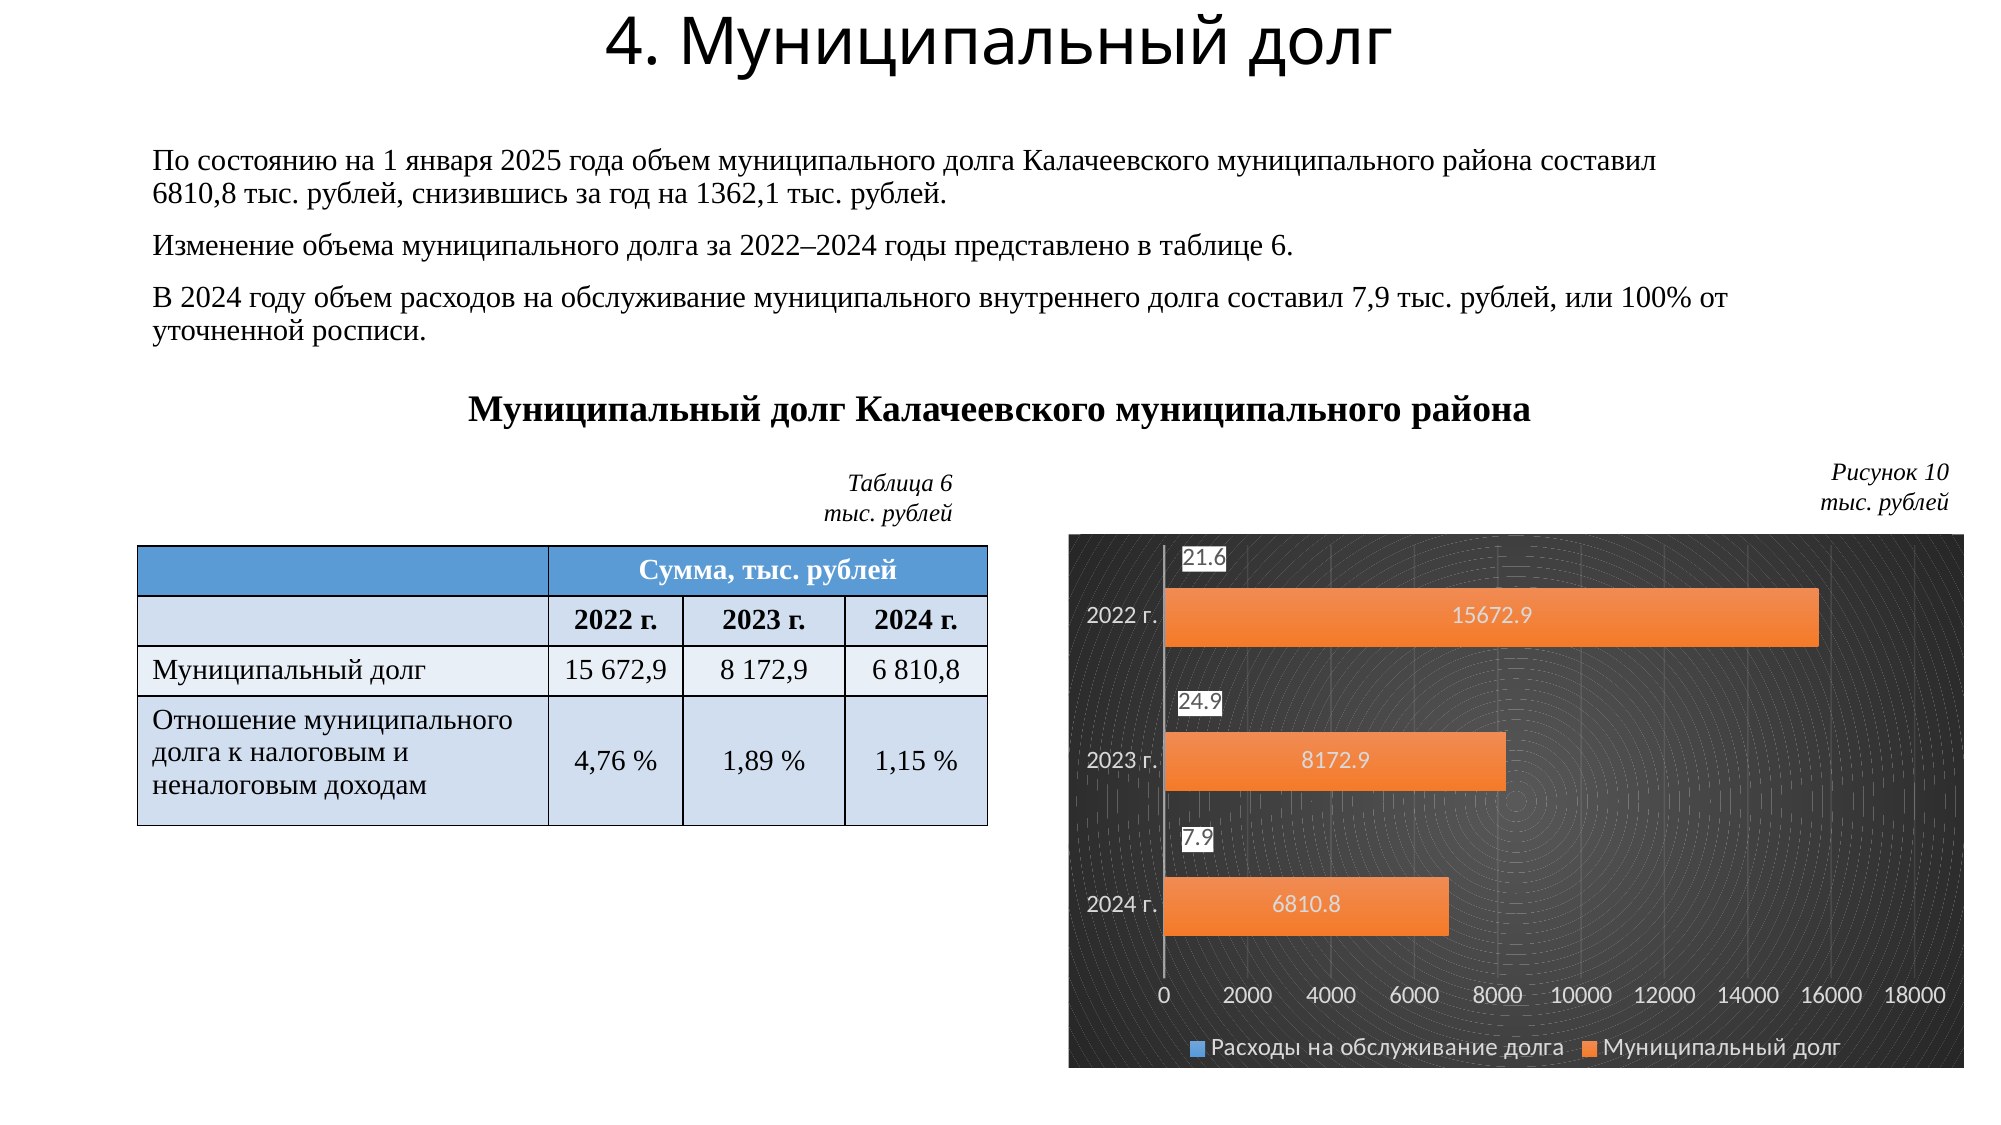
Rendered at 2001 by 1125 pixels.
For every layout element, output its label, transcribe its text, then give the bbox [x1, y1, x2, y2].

text_box Муниципальный долг Калачеевского муниципального района [0, 376, 2000, 437]
table_cell 6 810,8 [846, 647, 987, 695]
table_cell 2023 г. [684, 597, 844, 645]
table_cell 2022 г. [549, 597, 682, 645]
table_cell Муниципальный долг [138, 647, 548, 695]
title 4. Муниципальный долг [0, 0, 2000, 87]
table_cell 1,89 % [684, 697, 844, 825]
chart [1068, 534, 1964, 1068]
table_cell 1,15 % [846, 697, 987, 825]
table_cell 4,76 % [549, 697, 682, 825]
table_cell 2024 г. [846, 597, 987, 645]
table_cell Отношение муниципального долга к налоговым и неналоговым доходам [138, 697, 548, 825]
text_box Таблица 6 тыс. рублей [808, 458, 968, 534]
table_header Сумма, тыс. рублей [549, 547, 987, 595]
table_header [138, 547, 548, 595]
table_cell 15 672,9 [549, 647, 682, 695]
table_cell 8 172,9 [684, 647, 844, 695]
text_box Рисунок 10 тыс. рублей [963, 447, 1964, 523]
list По состоянию на 1 января 2025 года объем муниципального долга Калачеевского муниципального района составил 6810,8 тыс. рублей, снизившись за год на 1362,1 тыс. рублей. Изменение объема муниципального долга за 2022–2024 годы представлено в таблице 6. В 2024 году объем расходов на обслуживание муниципального внутреннего долга составил 7,9 тыс. рублей, или 100% от уточненной росписи. [137, 136, 1863, 357]
table_cell [138, 597, 548, 645]
